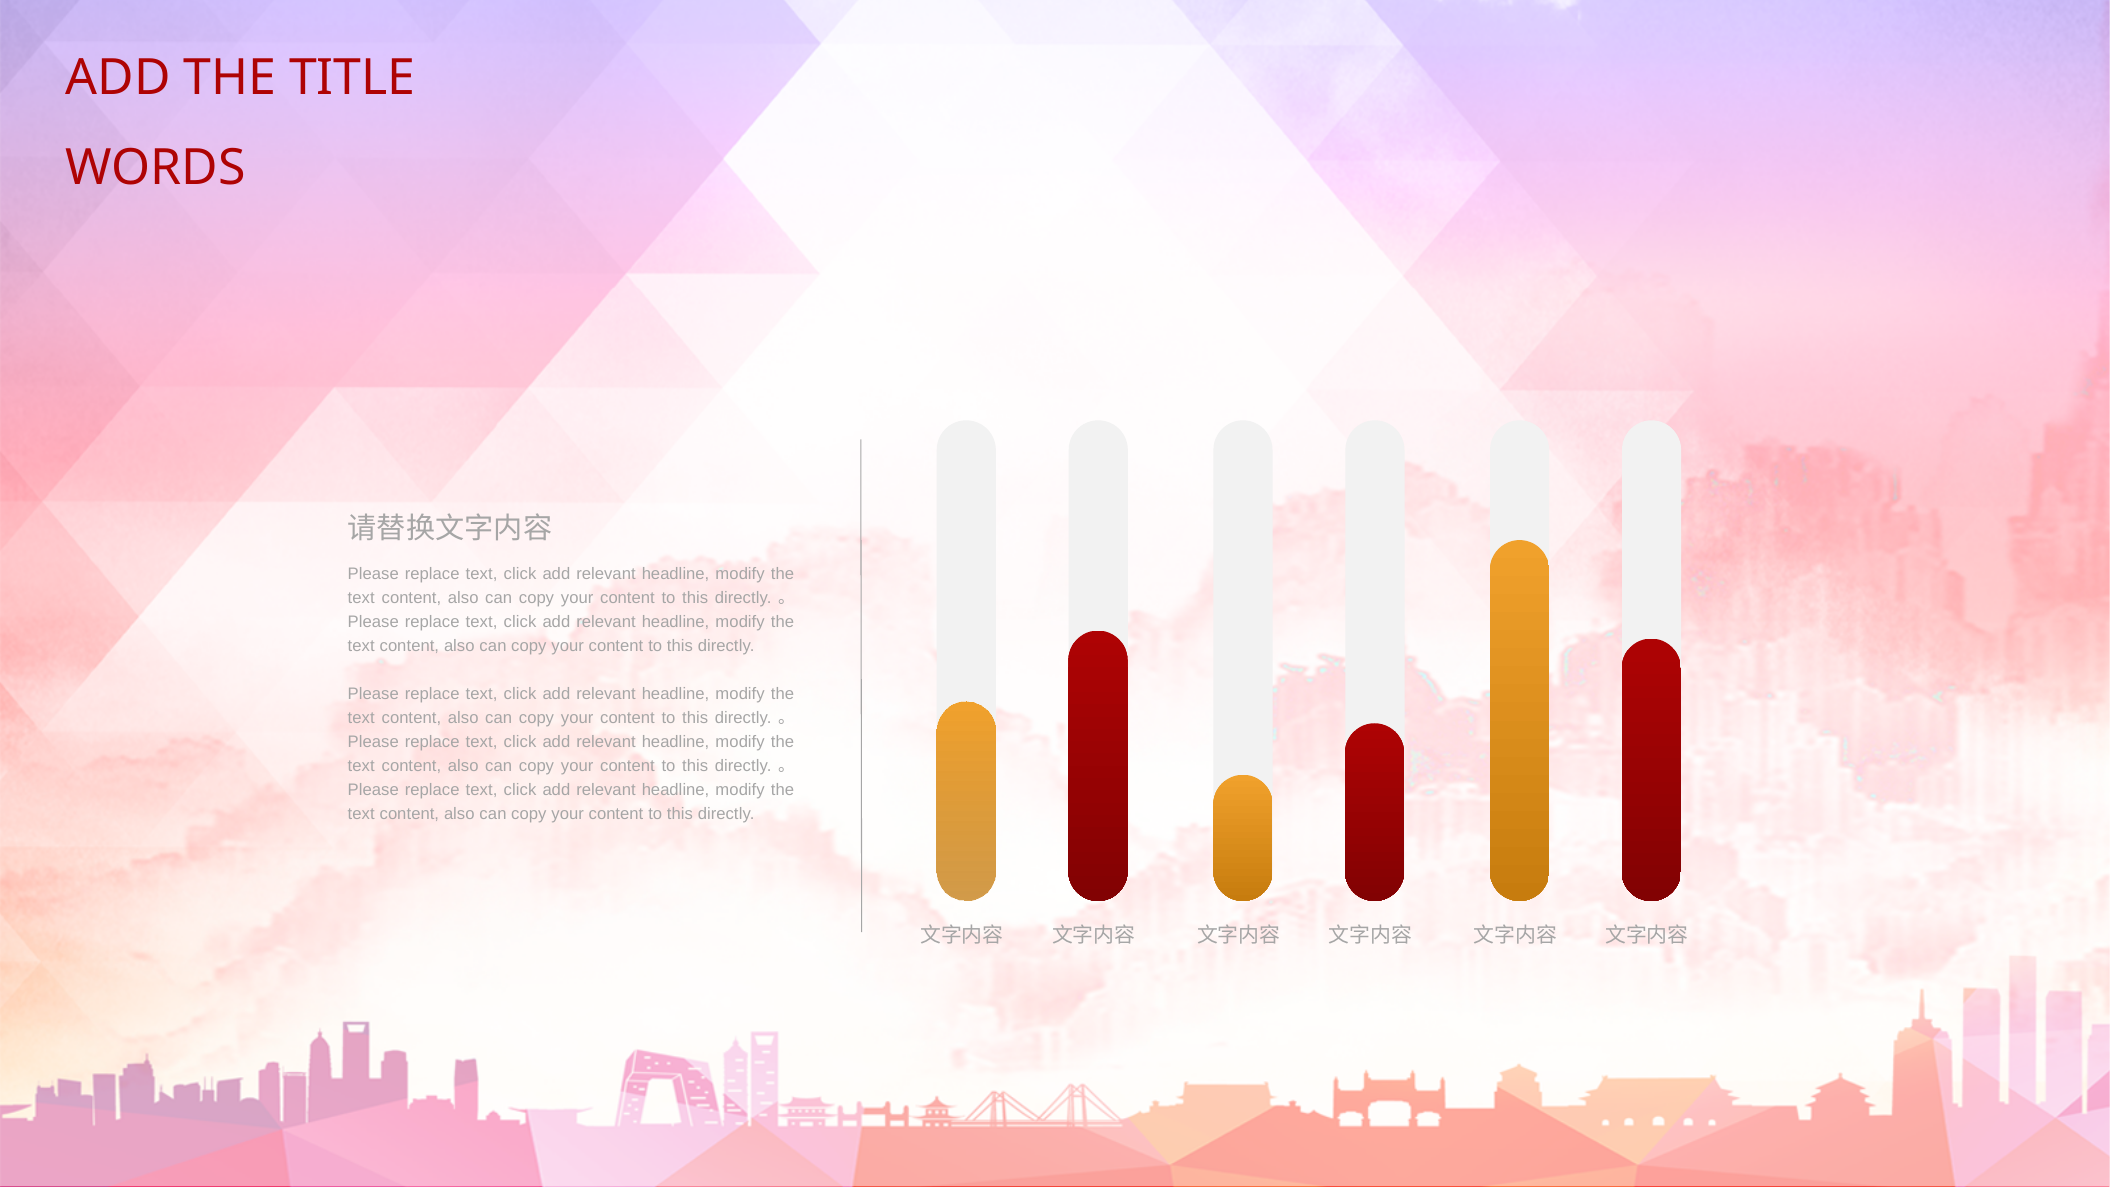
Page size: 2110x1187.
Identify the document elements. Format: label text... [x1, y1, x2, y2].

text_box 文字内容 [1574, 916, 1720, 947]
text_box 文字内容 [1297, 916, 1442, 947]
text_box 文字内容 [1021, 916, 1166, 947]
text_box 文字内容 [1442, 916, 1574, 947]
text_box ADD THE TITLE WORDS [50, 7, 583, 202]
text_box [936, 420, 1682, 900]
text_box 文字内容 [1166, 916, 1297, 947]
text_box 文字内容 [889, 916, 1021, 947]
text_box 请替换文字内容 [347, 502, 657, 545]
text_box Please replace text, click add relevant headline, modify the text content, also can copy your content to this directly.。 Please replace text, click add relevant headline, modify the text content, also can copy your content to this directly. Please replace text, click add relevant headline, modify the text content, also can copy your content to this directly.。 Please replace text, click add relevant headline, modify the text content, also can copy your content to this directly.。 Please replace text, click add relevant headline, modify the text content, also can copy your content to this directly. [347, 559, 795, 823]
